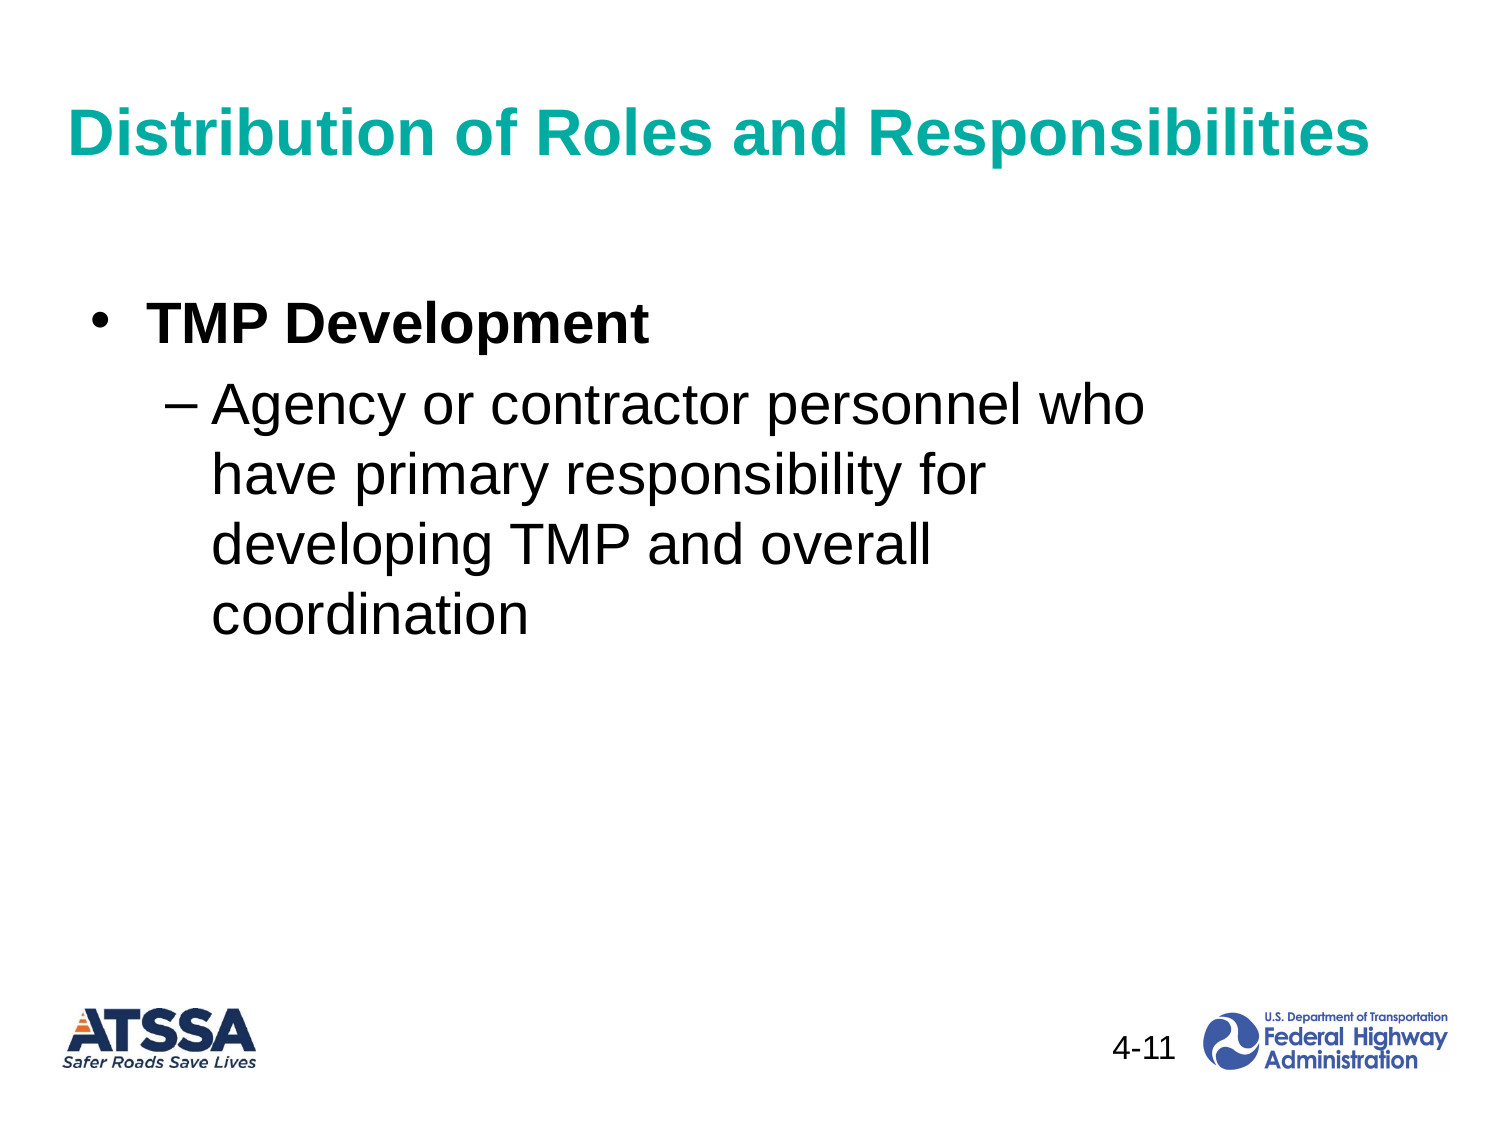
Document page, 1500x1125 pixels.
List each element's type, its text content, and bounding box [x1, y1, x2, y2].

title Distribution of Roles and Responsibilities [52, 75, 1403, 184]
list TMP Development Agency or contractor personnel who have primary responsibility for developing TMP and overall coordination [75, 277, 1228, 999]
picture [1200, 1008, 1450, 1072]
picture [62, 1008, 256, 1068]
